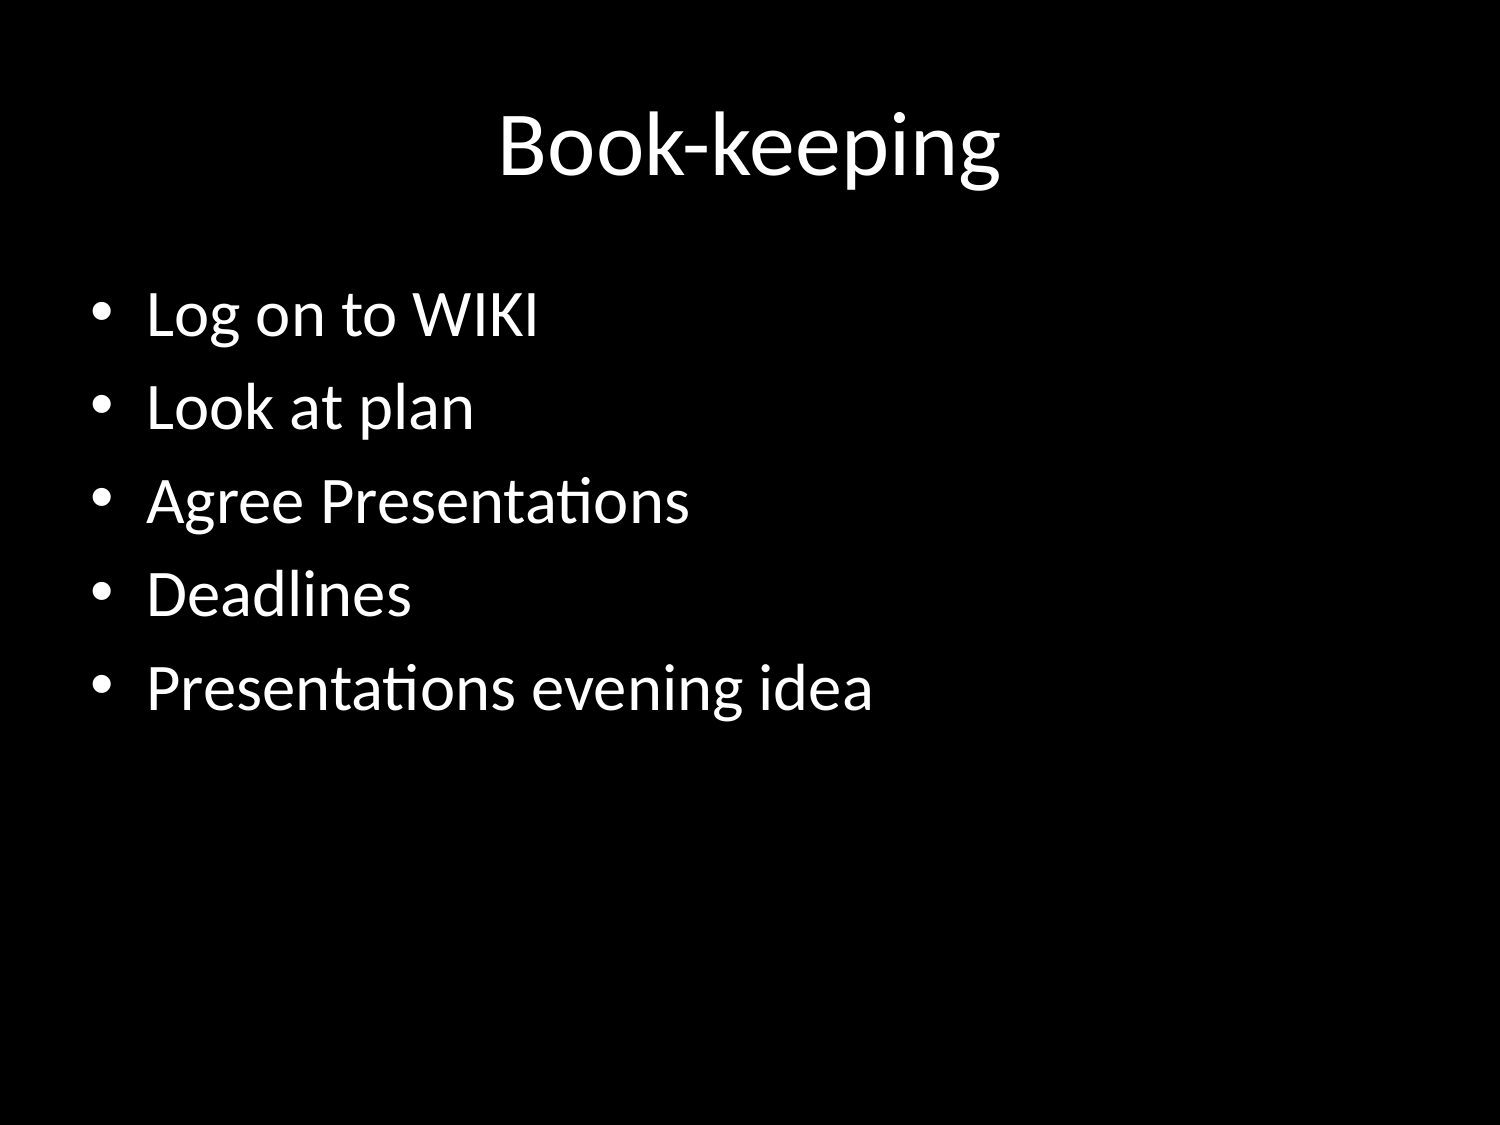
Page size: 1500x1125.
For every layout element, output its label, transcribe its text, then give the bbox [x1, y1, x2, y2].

title Book-keeping [75, 45, 1425, 233]
list Log on to WIKI Look at plan Agree Presentations Deadlines Presentations evening idea [75, 262, 1425, 1005]
